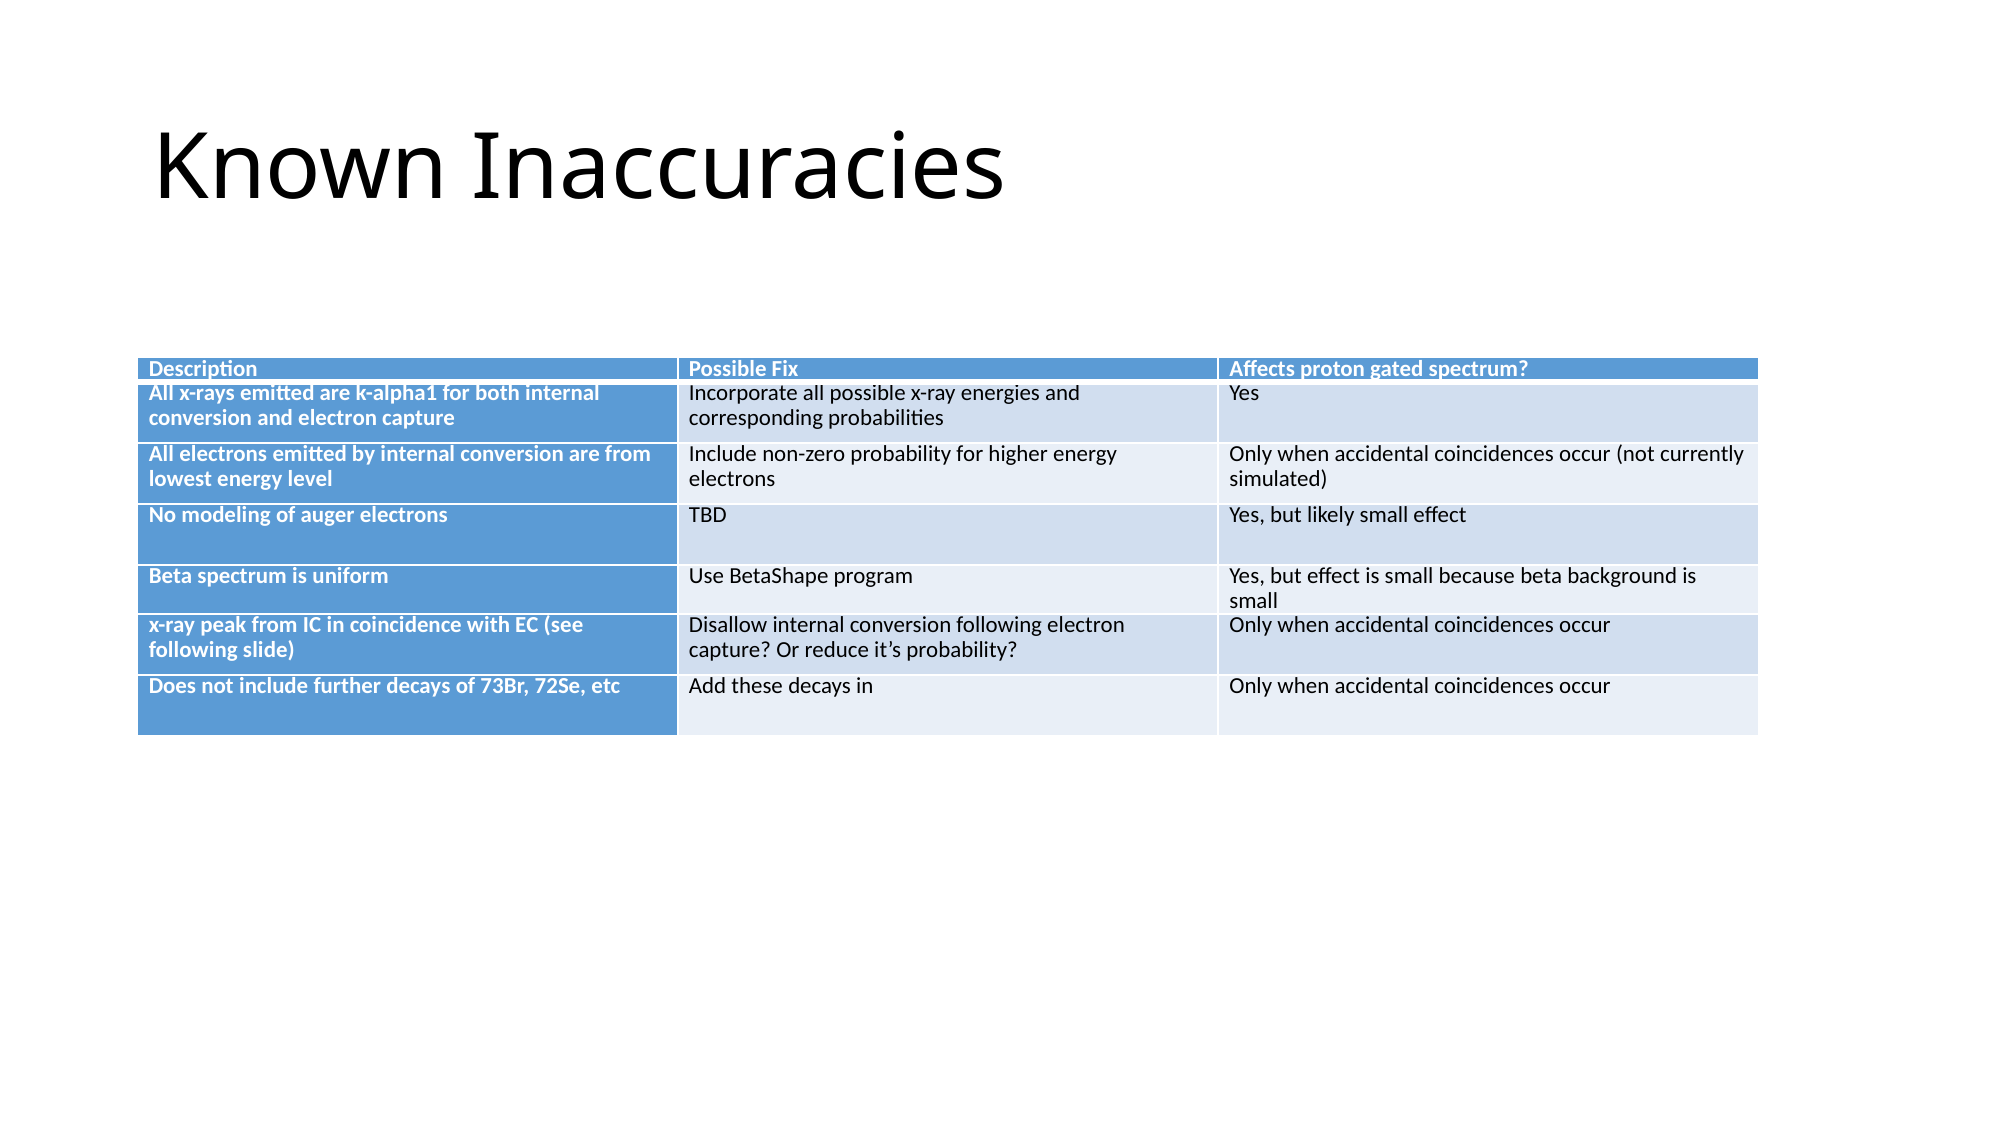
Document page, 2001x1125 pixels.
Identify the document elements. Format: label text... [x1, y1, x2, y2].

table_cell Does not include further decays of 73Br, 72Se, etc [138, 676, 677, 735]
table_cell Add these decays in [679, 676, 1217, 735]
table_cell All x-rays emitted are k-alpha1 for both internal conversion and electron capture [138, 385, 677, 442]
table_cell Disallow internal conversion following electron capture? Or reduce it’s probability? [679, 615, 1217, 674]
table_cell TBD [679, 505, 1217, 564]
table_cell Incorporate all possible x-ray energies and corresponding probabilities [679, 385, 1217, 442]
table_cell No modeling of auger electrons [138, 505, 677, 564]
table_header Affects proton gated spectrum? [1219, 358, 1758, 379]
table_cell Only when accidental coincidences occur (not currently simulated) [1219, 444, 1758, 503]
table_cell Use BetaShape program [679, 566, 1217, 613]
table_cell All electrons emitted by internal conversion are from lowest energy level [138, 444, 677, 503]
table_cell Yes [1219, 385, 1758, 442]
table_cell Only when accidental coincidences occur [1219, 615, 1758, 674]
table_cell Include non-zero probability for higher energy electrons [679, 444, 1217, 503]
table_cell Only when accidental coincidences occur [1219, 676, 1758, 735]
title Known Inaccuracies [137, 59, 1863, 278]
table_cell x-ray peak from IC in coincidence with EC (see following slide) [138, 615, 677, 674]
table_header Possible Fix [679, 358, 1217, 379]
table_header Description [138, 358, 677, 379]
table_cell Yes, but effect is small because beta background is small [1219, 566, 1758, 613]
table_cell Beta spectrum is uniform [138, 566, 677, 613]
table_cell Yes, but likely small effect [1219, 505, 1758, 564]
